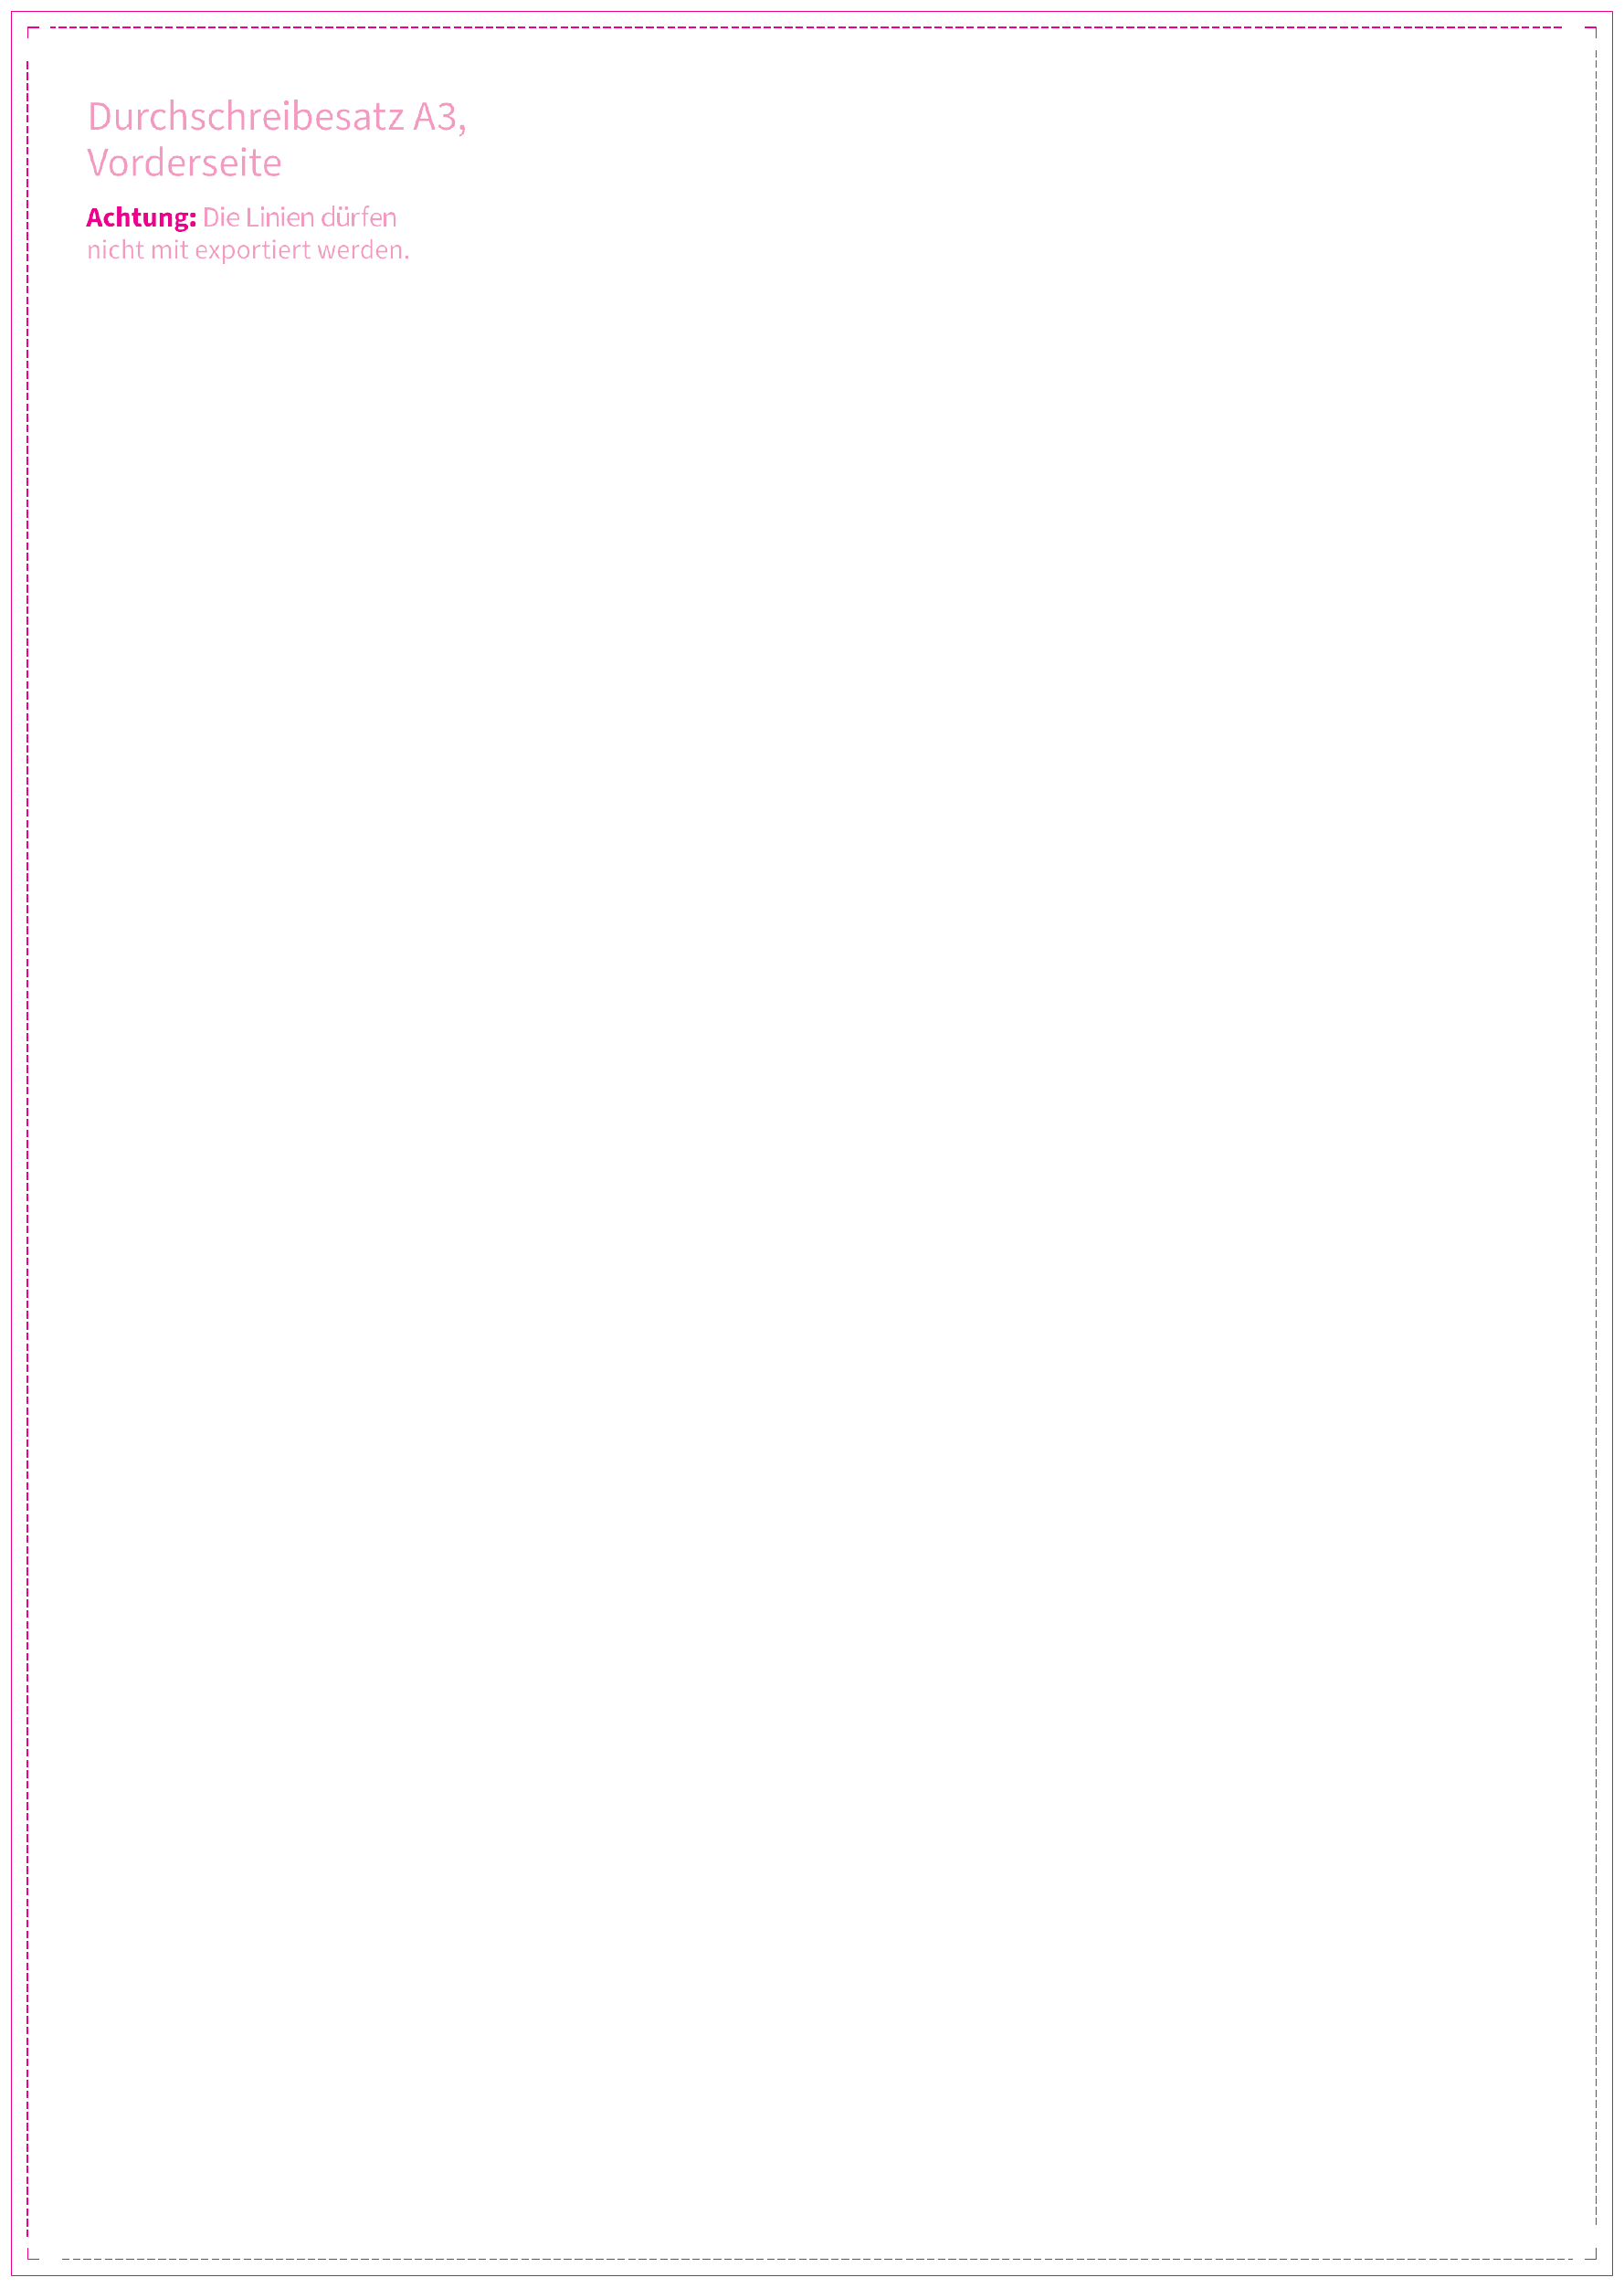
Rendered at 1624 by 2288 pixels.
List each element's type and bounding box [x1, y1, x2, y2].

text_box [10, 10, 1613, 2277]
